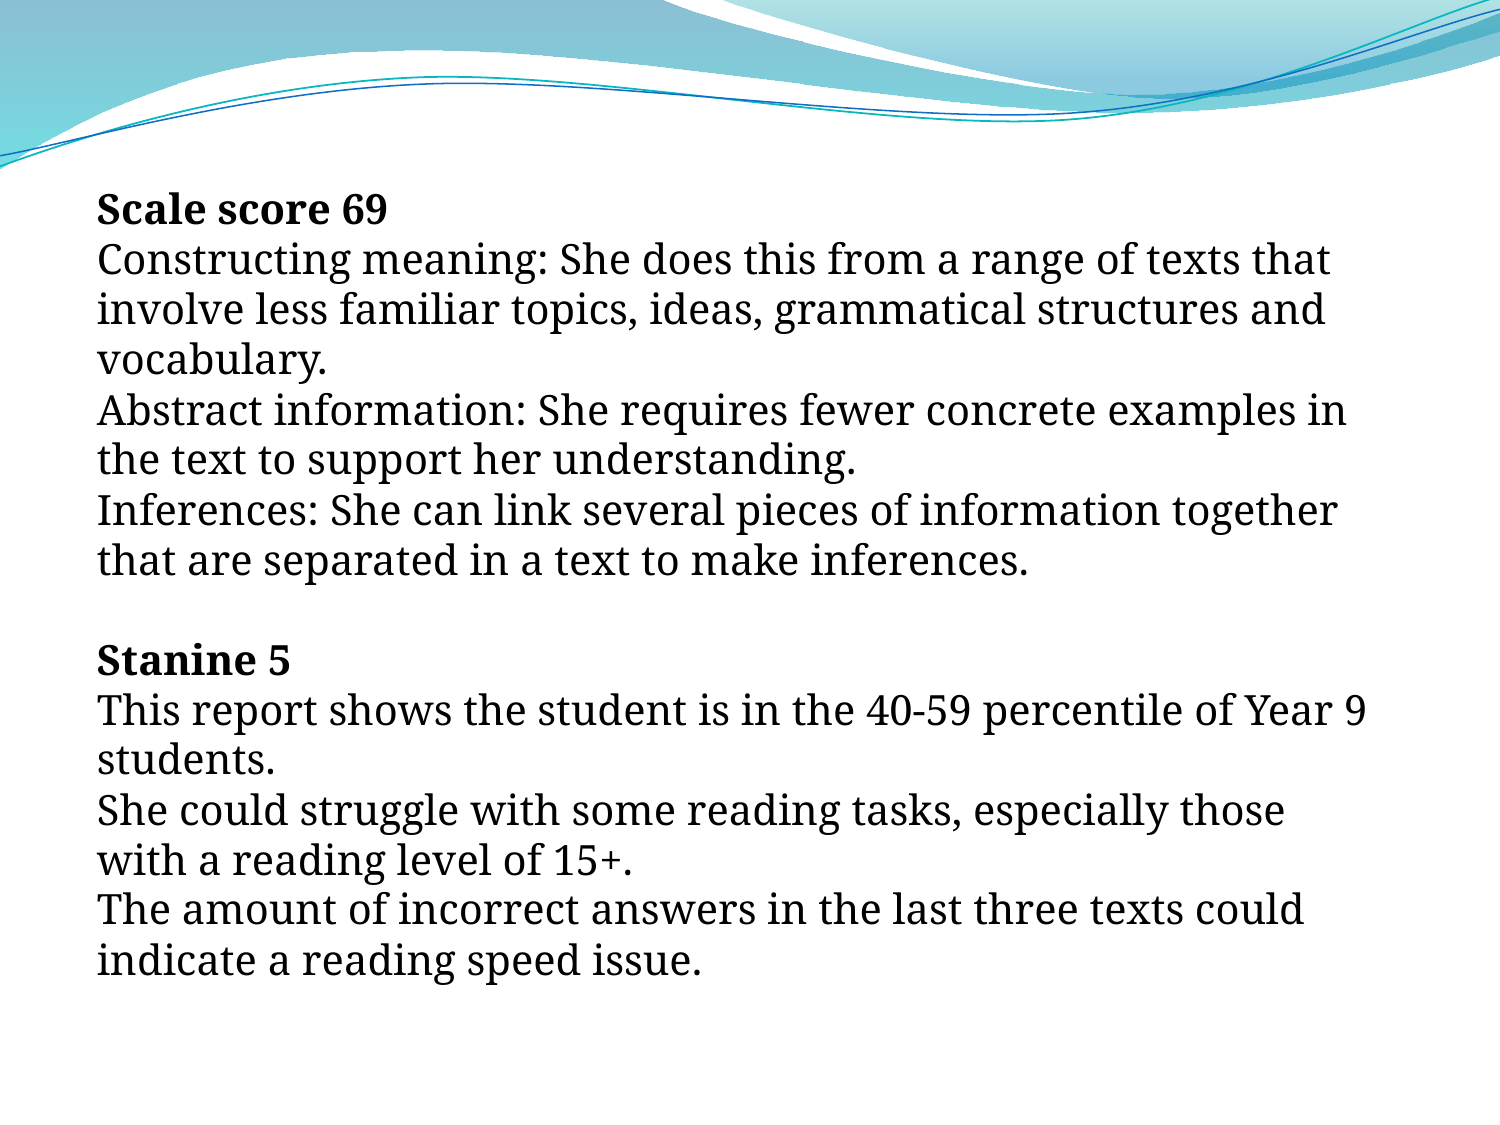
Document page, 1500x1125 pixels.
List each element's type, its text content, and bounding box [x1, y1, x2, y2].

text_box Scale score 69 Constructing meaning: She does this from a range of texts that involve less familiar topics, ideas, grammatical structures and vocabulary. Abstract information: She requires fewer concrete examples in the text to support her understanding. Inferences: She can link several pieces of information together that are separated in a text to make inferences. Stanine 5 This report shows the student is in the 40-59 percentile of Year 9 students. She could struggle with some reading tasks, especially those with a reading level of 15+. The amount of incorrect answers in the last three texts could indicate a reading speed issue. [82, 175, 1383, 991]
